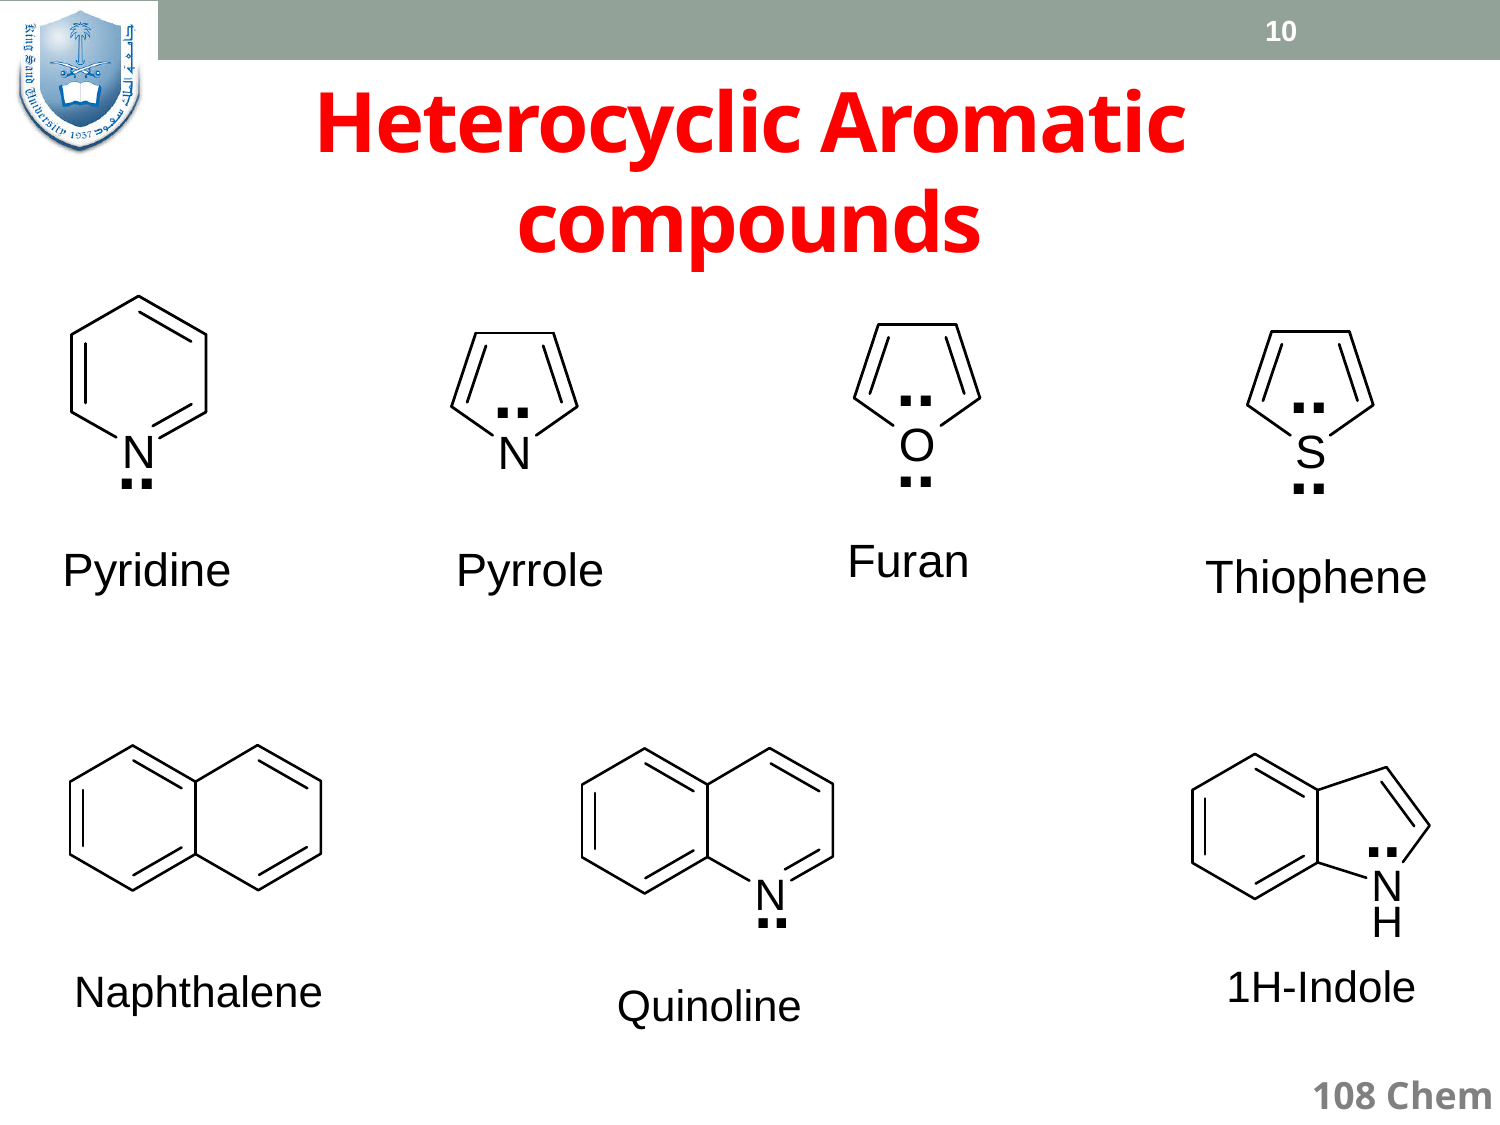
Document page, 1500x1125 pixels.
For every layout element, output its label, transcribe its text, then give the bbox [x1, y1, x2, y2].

text_box 108 Chem [1297, 1064, 1500, 1125]
slide_number 10 [1250, 3, 1425, 57]
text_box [49, 724, 1453, 1041]
title Heterocyclic Aromatic compounds [75, 87, 1425, 250]
picture [0, 1, 159, 160]
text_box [49, 274, 1438, 613]
